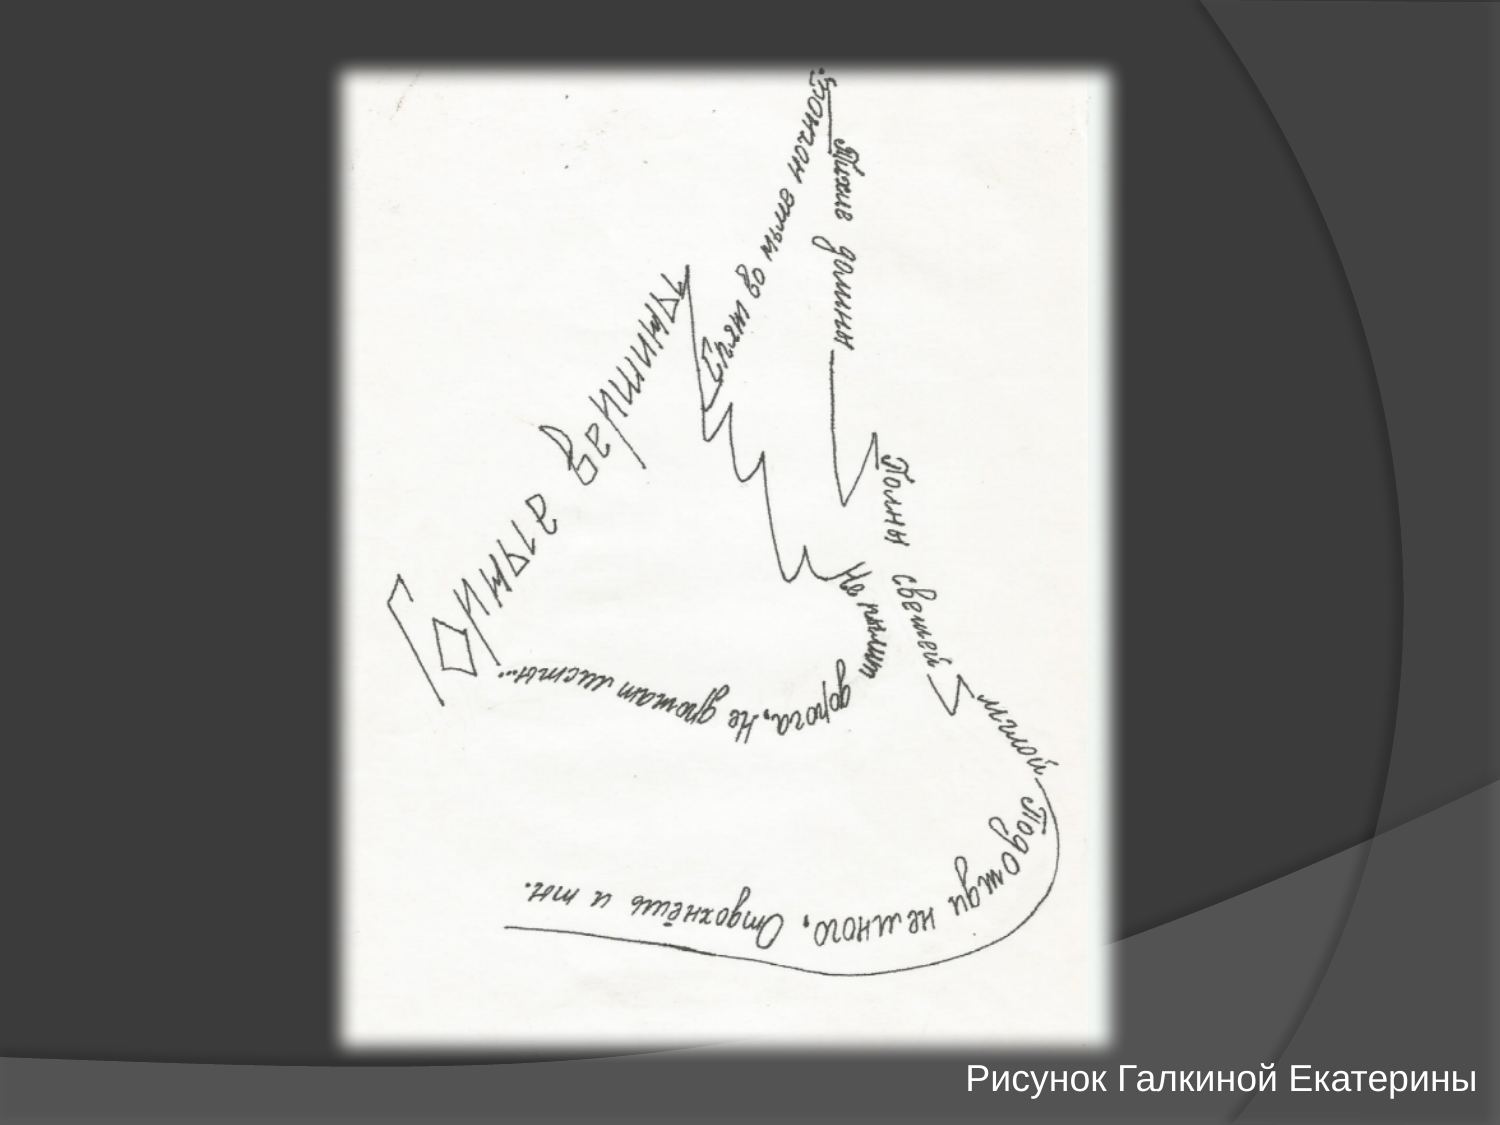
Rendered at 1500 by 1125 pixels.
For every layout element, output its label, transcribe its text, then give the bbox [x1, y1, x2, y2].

text_box Рисунок Галкиной Екатерины [950, 1046, 1500, 1125]
picture [324, 54, 1128, 1067]
